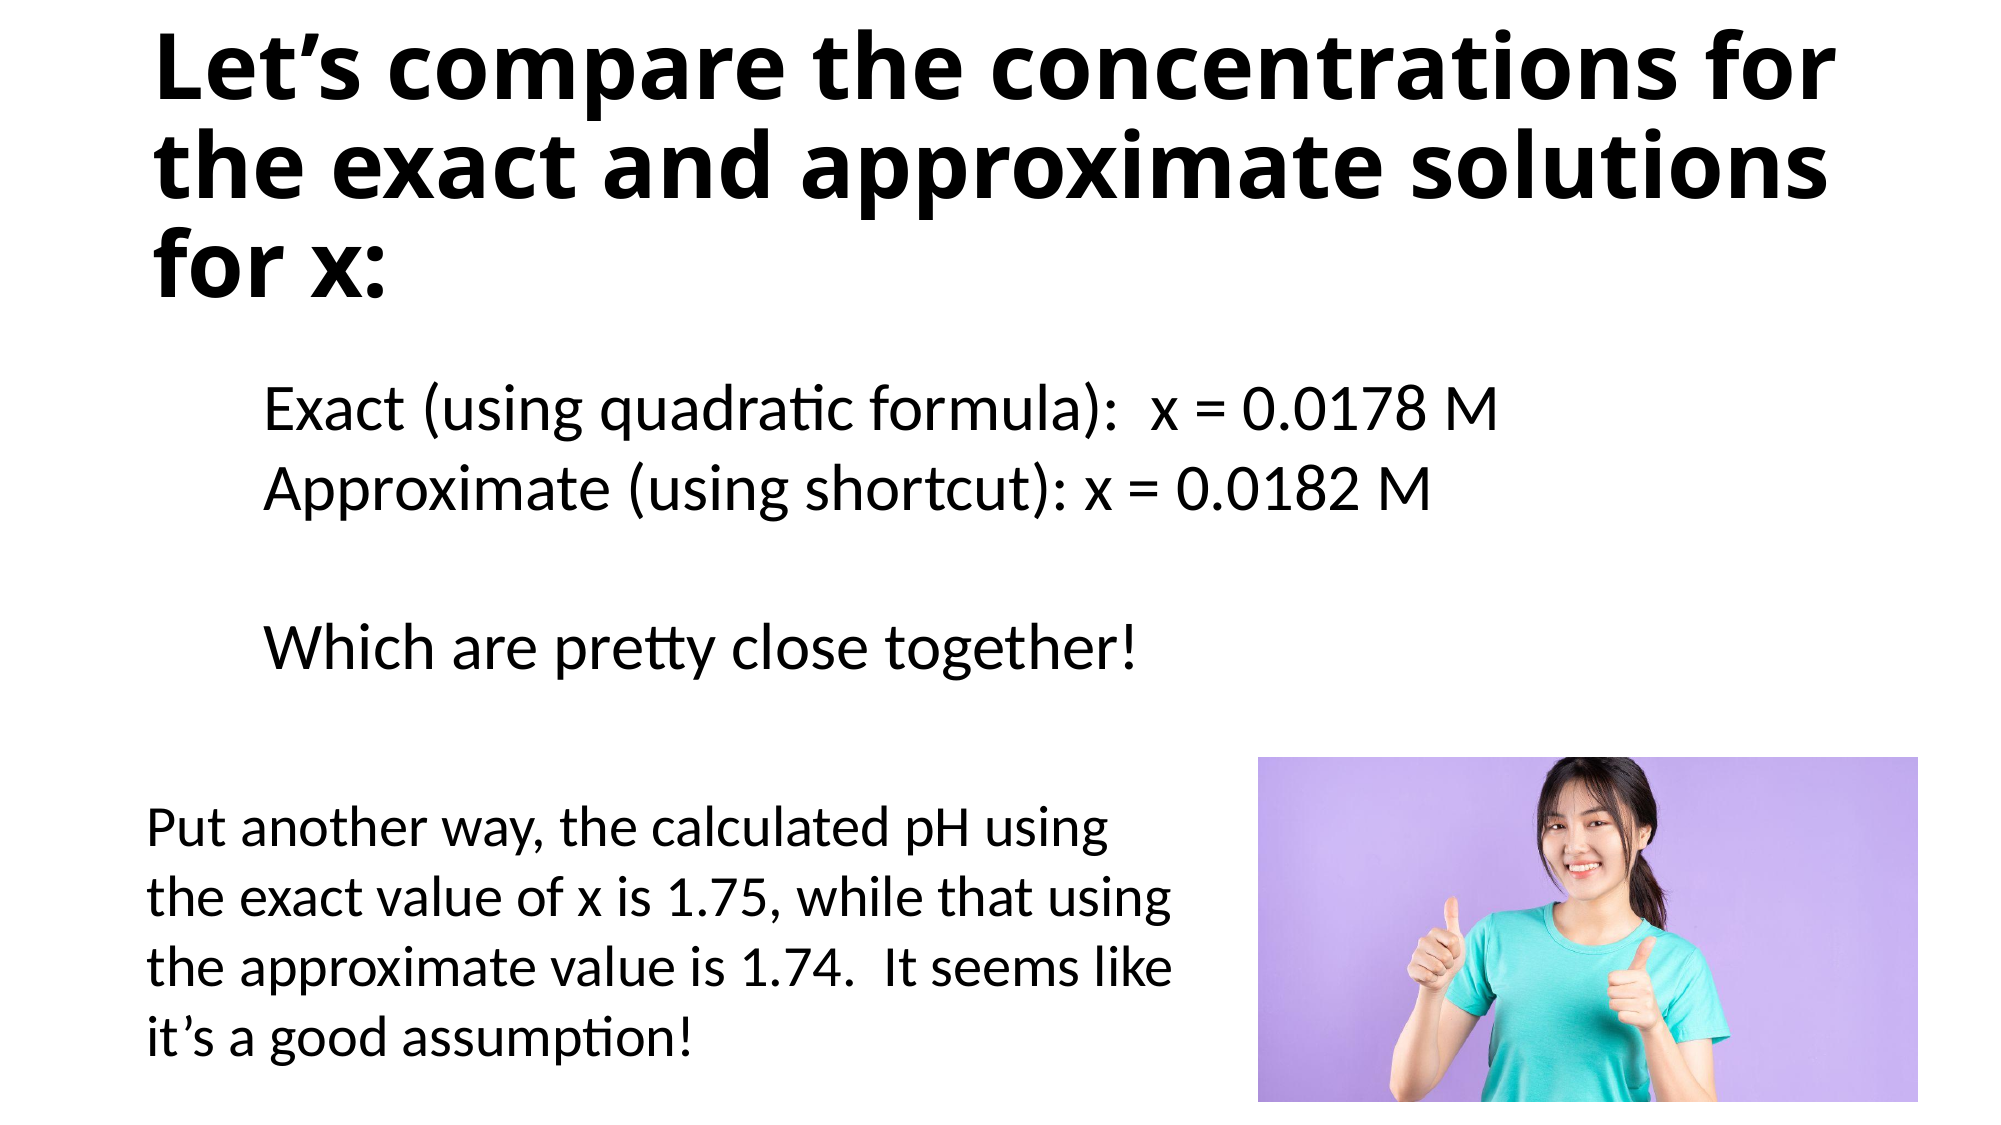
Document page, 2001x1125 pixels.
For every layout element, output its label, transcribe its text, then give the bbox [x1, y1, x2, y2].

title Let’s compare the concentrations for the exact and approximate solutions for x: [137, 59, 1863, 278]
text_box Exact (using quadratic formula): x = 0.0178 M Approximate (using shortcut): x = 0.0182 M Which are pretty close together! [248, 356, 1752, 691]
picture [1258, 756, 1918, 1102]
text_box Put another way, the calculated pH using the exact value of x is 1.75, while that using the approximate value is 1.74. It seems like it’s a good assumption! [132, 780, 1207, 1076]
